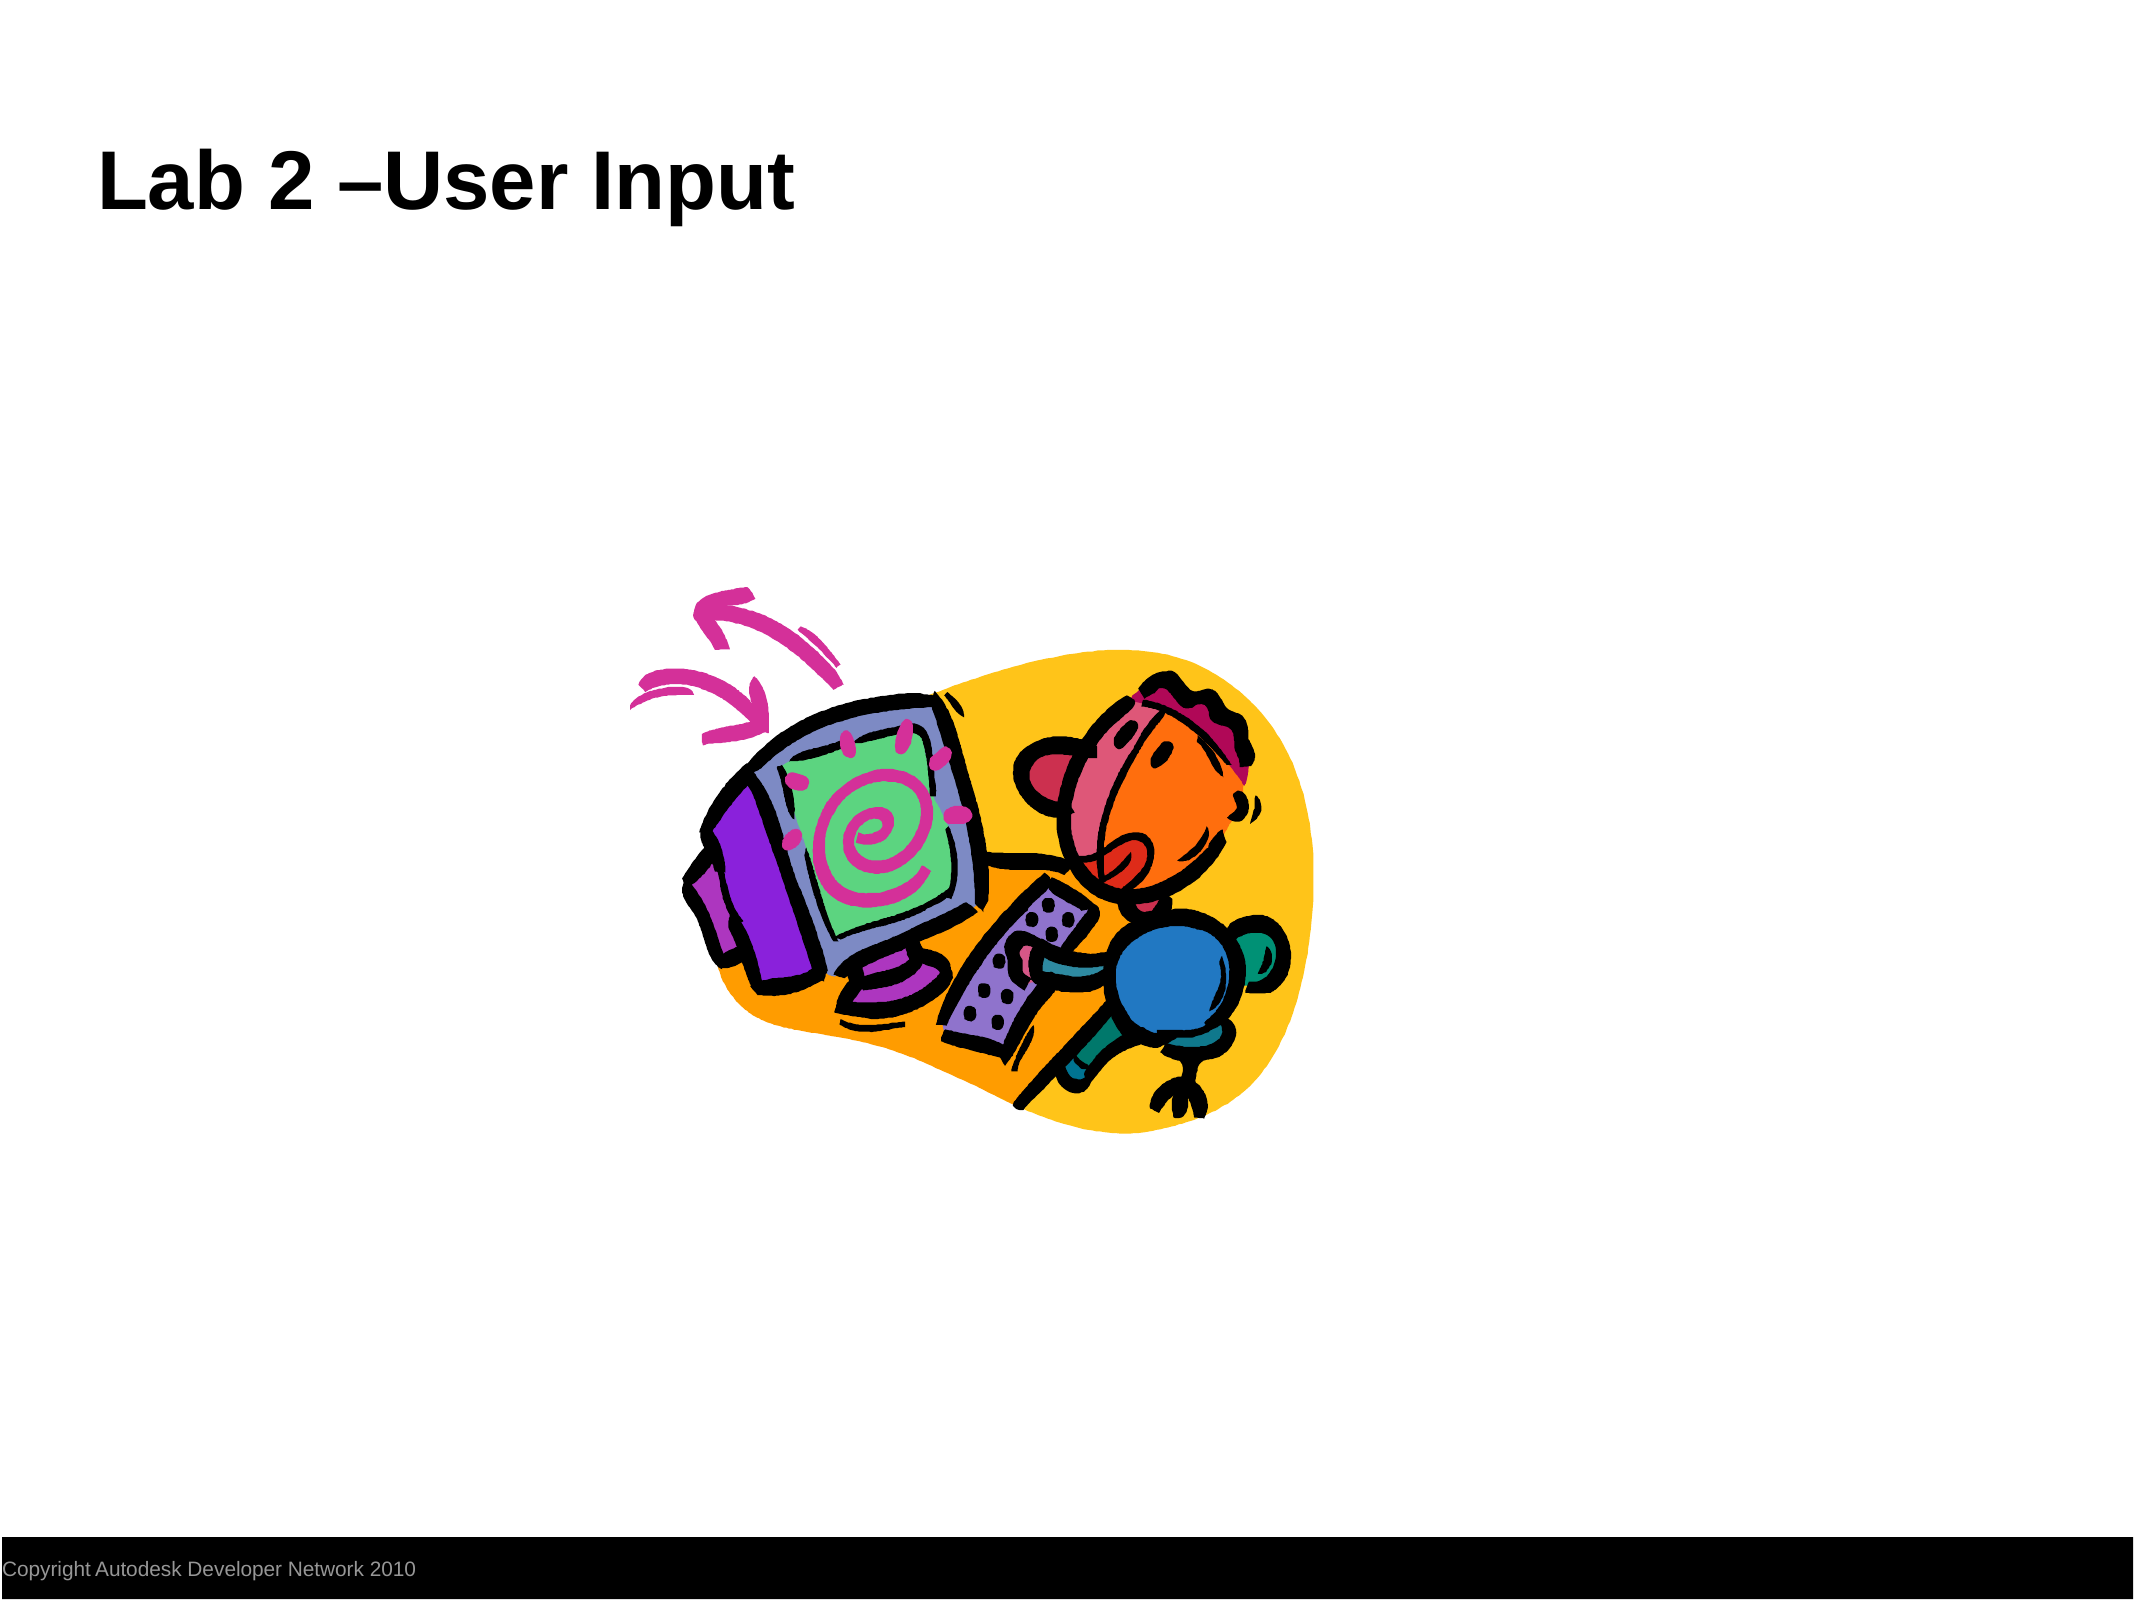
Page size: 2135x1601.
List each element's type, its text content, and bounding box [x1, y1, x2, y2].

title Lab 2 –User Input [96, 59, 2028, 293]
picture [629, 575, 1324, 1146]
